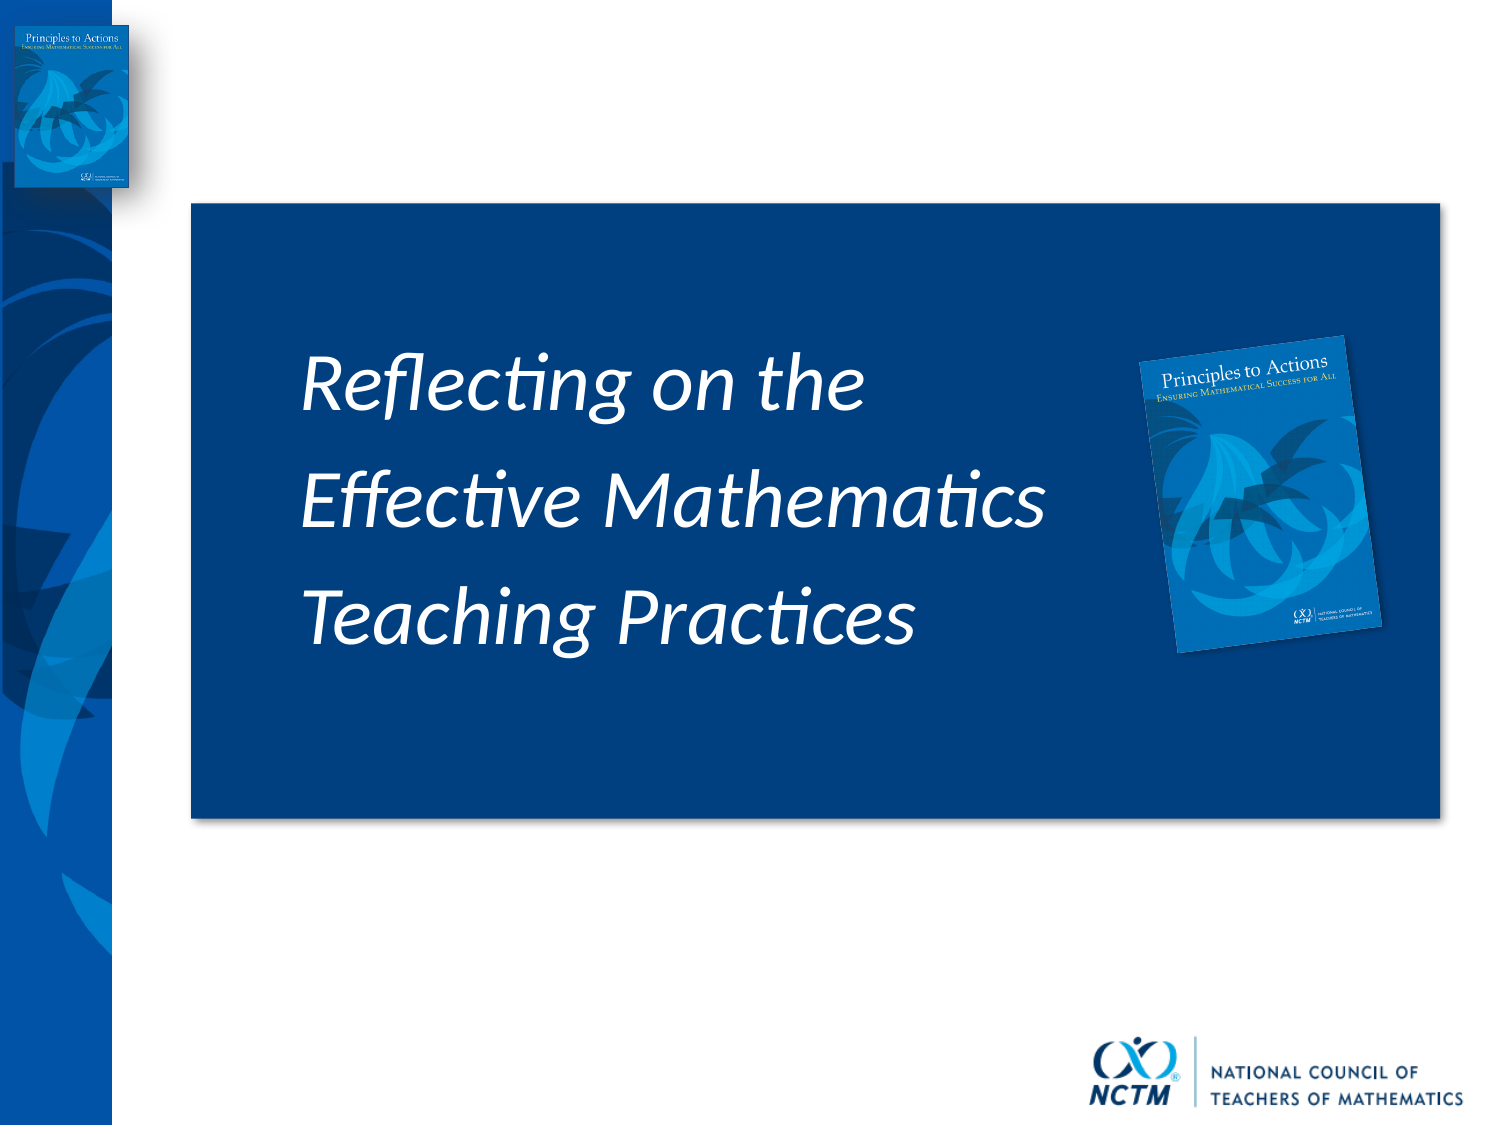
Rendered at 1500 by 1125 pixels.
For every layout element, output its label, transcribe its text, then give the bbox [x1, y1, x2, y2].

picture [1140, 336, 1381, 652]
picture [0, 0, 112, 1125]
picture [15, 26, 128, 187]
list Reflecting on the Effective Mathematics Teaching Practices [191, 203, 1441, 819]
